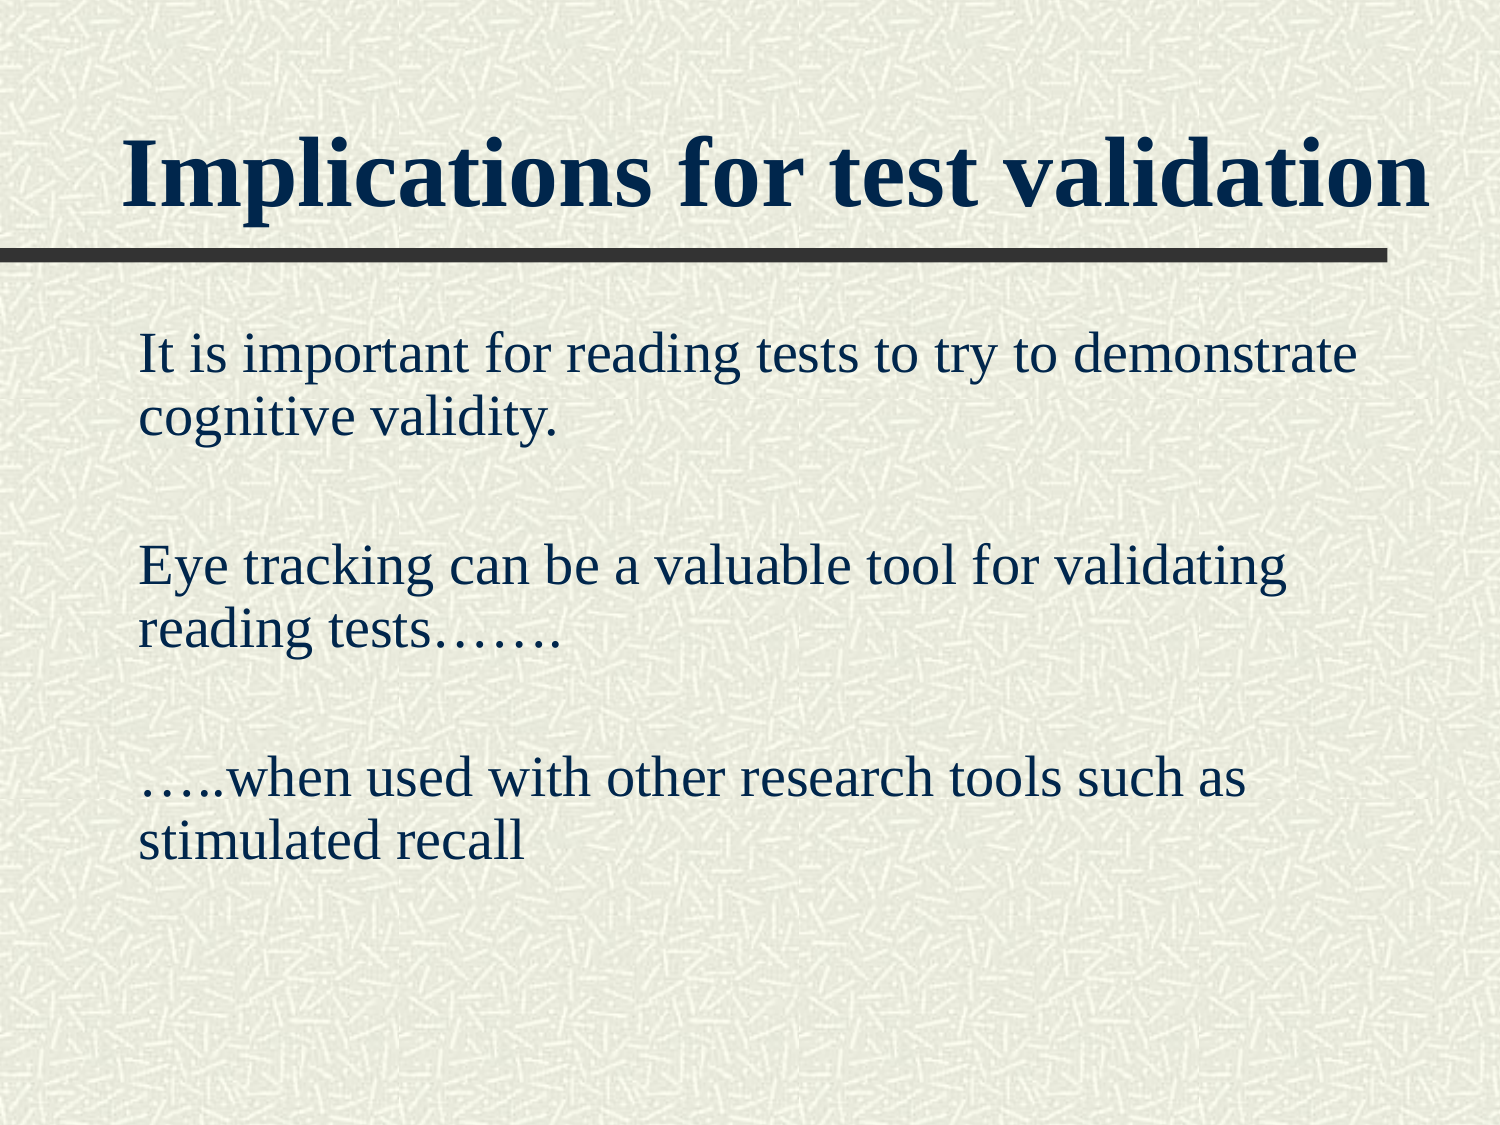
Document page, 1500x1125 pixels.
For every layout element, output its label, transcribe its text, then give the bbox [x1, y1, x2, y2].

picture [0, 0, 1500, 1125]
title Implications for test validation [105, 46, 1455, 235]
list It is important for reading tests to try to demonstrate cognitive validity. Eye tracking can be a valuable tool for validating reading tests……. …..when used with other research tools such as stimulated recall [123, 314, 1399, 1002]
